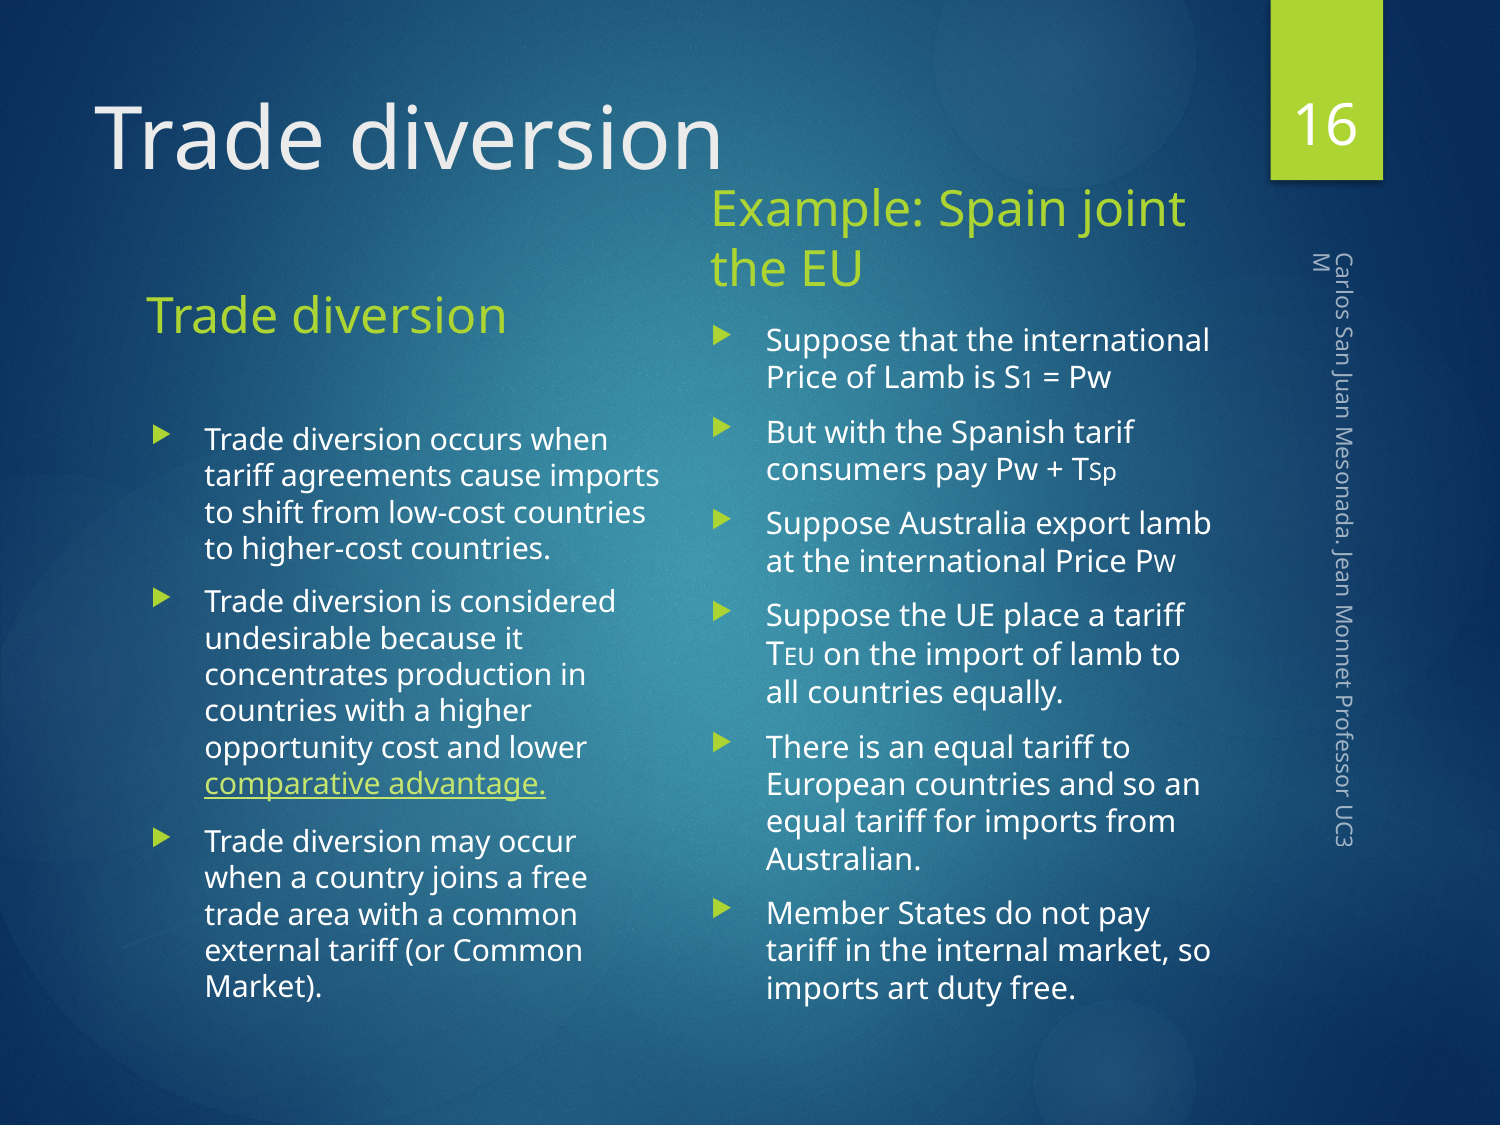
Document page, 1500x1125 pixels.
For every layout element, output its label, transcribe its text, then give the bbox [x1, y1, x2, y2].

list Suppose that the international Price of Lamb is S1 = Pw But with the Spanish tarif consumers pay Pw + TSp Suppose Australia export lamb at the international Price PW Suppose the UE place a tariff TEU on the import of lamb to all countries equally. There is an equal tariff to European countries and so an equal tariff for imports from Australian. Member States do not pay tariff in the internal market, so imports art duty free. [695, 312, 1237, 1027]
list Trade diversion [131, 256, 673, 352]
list Trade diversion occurs when tariff agreements cause imports to shift from low-cost countries to higher-cost countries. Trade diversion is considered undesirable because it concentrates production in countries with a higher opportunity cost and lower comparative advantage. Trade diversion may occur when a country joins a free trade area with a common external tariff (or Common Market). [135, 412, 677, 1027]
slide_number 16 [1273, 48, 1378, 175]
footer Carlos San Juan Mesonada. Jean Monnet Professor UC3M [1320, 237, 1358, 871]
list Example: Spain joint the EU [695, 209, 1237, 304]
title Trade diversion [79, 74, 1237, 304]
